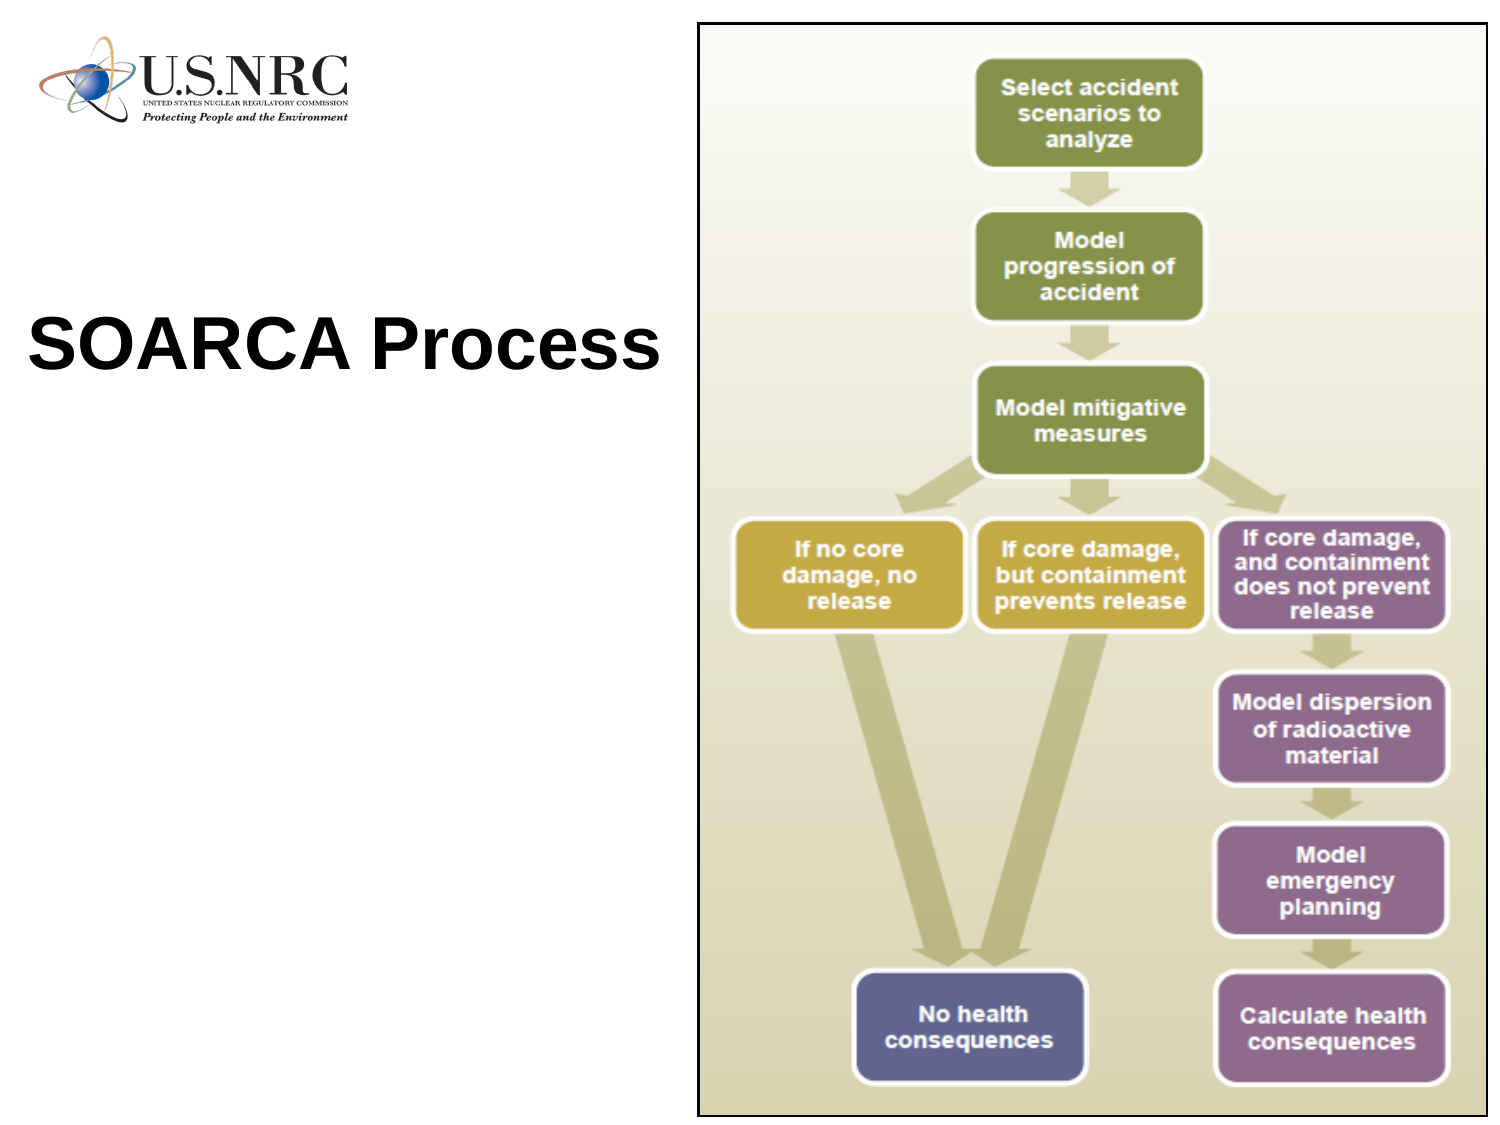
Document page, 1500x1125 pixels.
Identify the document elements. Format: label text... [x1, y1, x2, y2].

picture [37, 33, 350, 126]
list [699, 24, 1487, 1116]
title SOARCA Process [12, 287, 694, 438]
